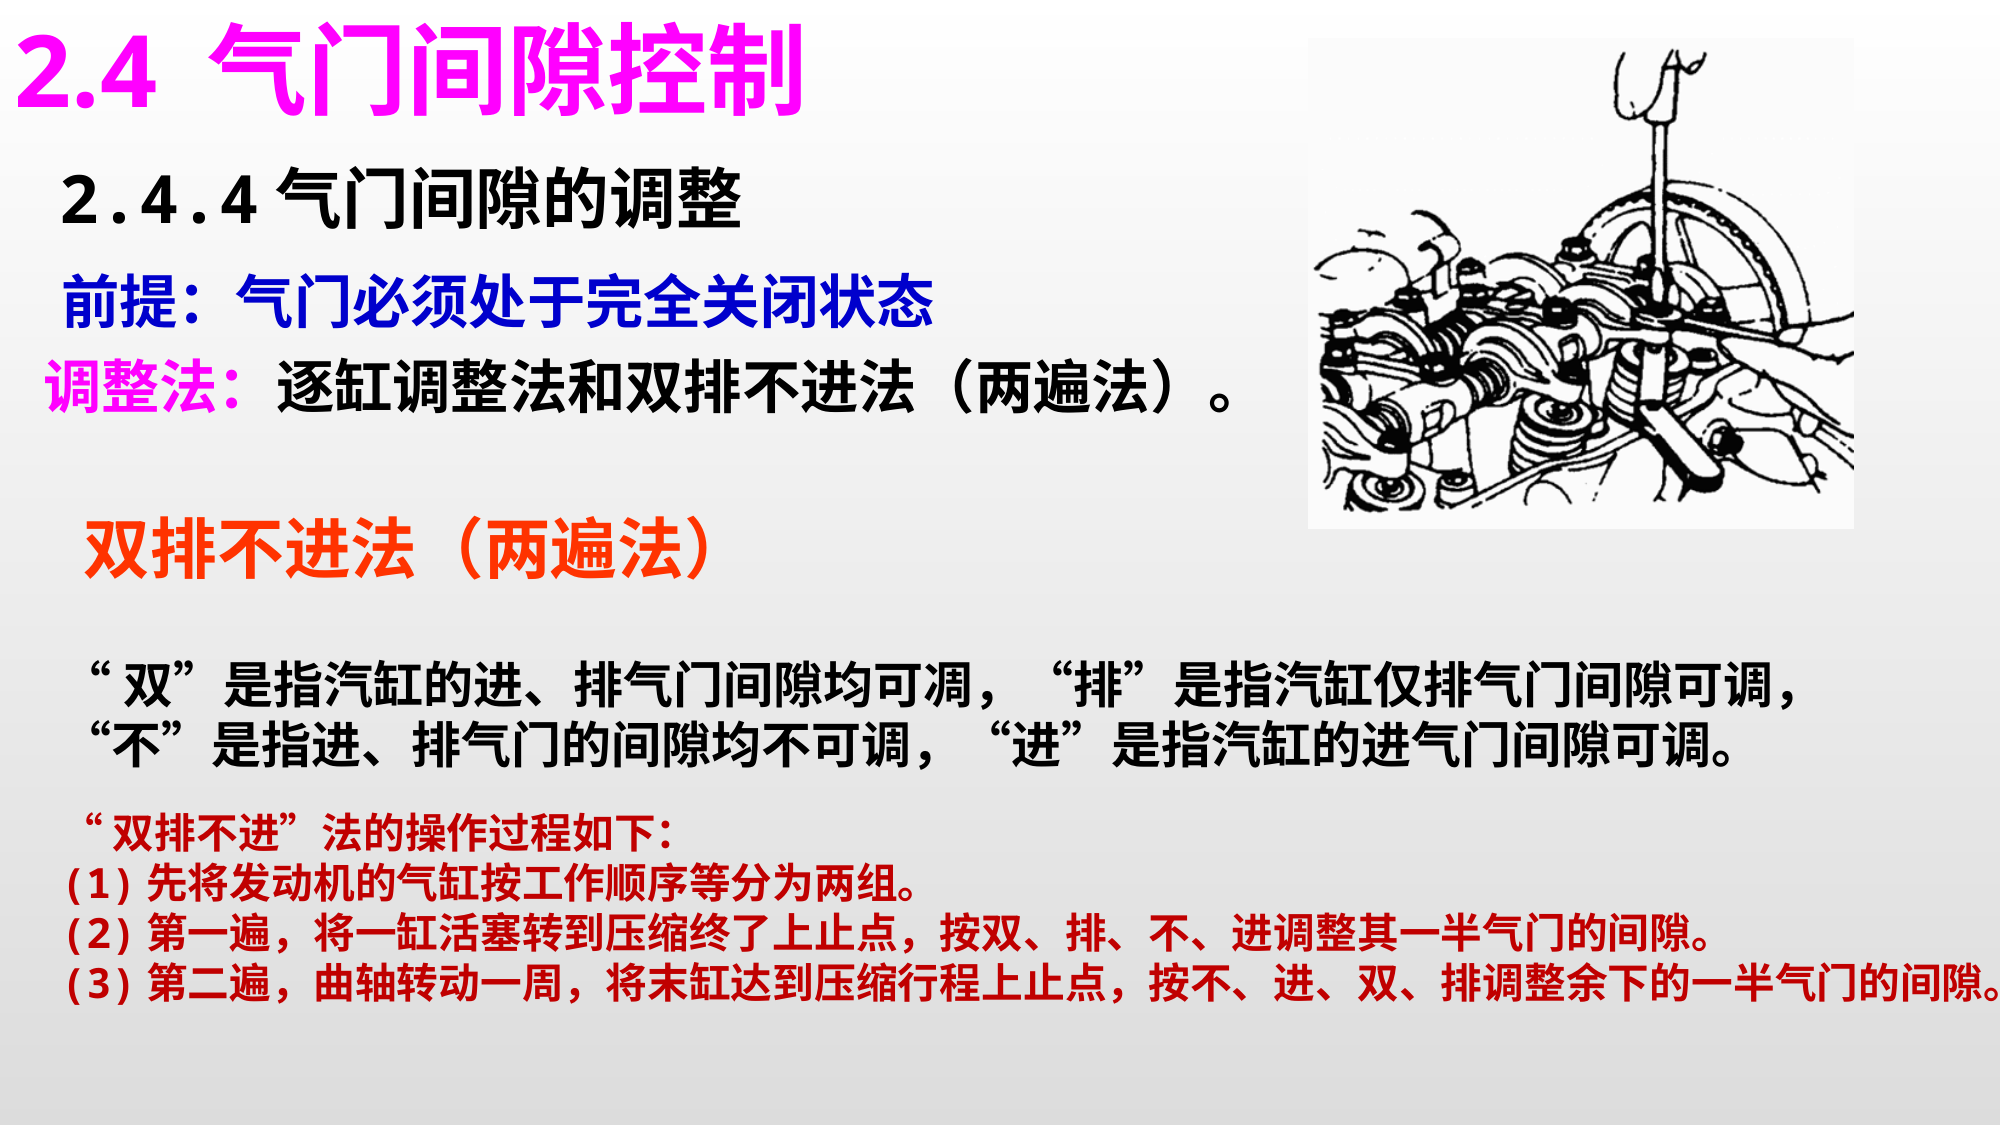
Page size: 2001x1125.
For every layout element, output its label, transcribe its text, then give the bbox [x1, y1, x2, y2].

text_box 2.4.4气门间隙的调整 [45, 149, 758, 244]
text_box “双排不进”法的操作过程如下： (1)先将发动机的气缸按工作顺序等分为两组。 (2)第一遍，将一缸活塞转到压缩终了上止点，按双、排、不、进调整其一半气门的间隙。 (3)第二遍，曲轴转动一周，将末缸达到压缩行程上止点，按不、进、双、排调整余下的一半气门的间隙。 [46, 799, 2000, 1014]
text_box 双排不进法（两遍法） [69, 499, 767, 594]
picture [1308, 38, 1854, 529]
text_box “双”是指汽缸的进、排气门间隙均可凋，“排”是指汽缸仅排气门间隙可调，“不”是指进、排气门的间隙均不可调，“进”是指汽缸的进气门间隙可调。 [46, 646, 1959, 781]
text_box 前提：气门必须处于完全关闭状态 [46, 257, 1264, 342]
text_box 调整法：逐缸调整法和双排不进法（两遍法）。 [28, 343, 1282, 498]
text_box 2.4 气门间隙控制 [0, 0, 823, 135]
